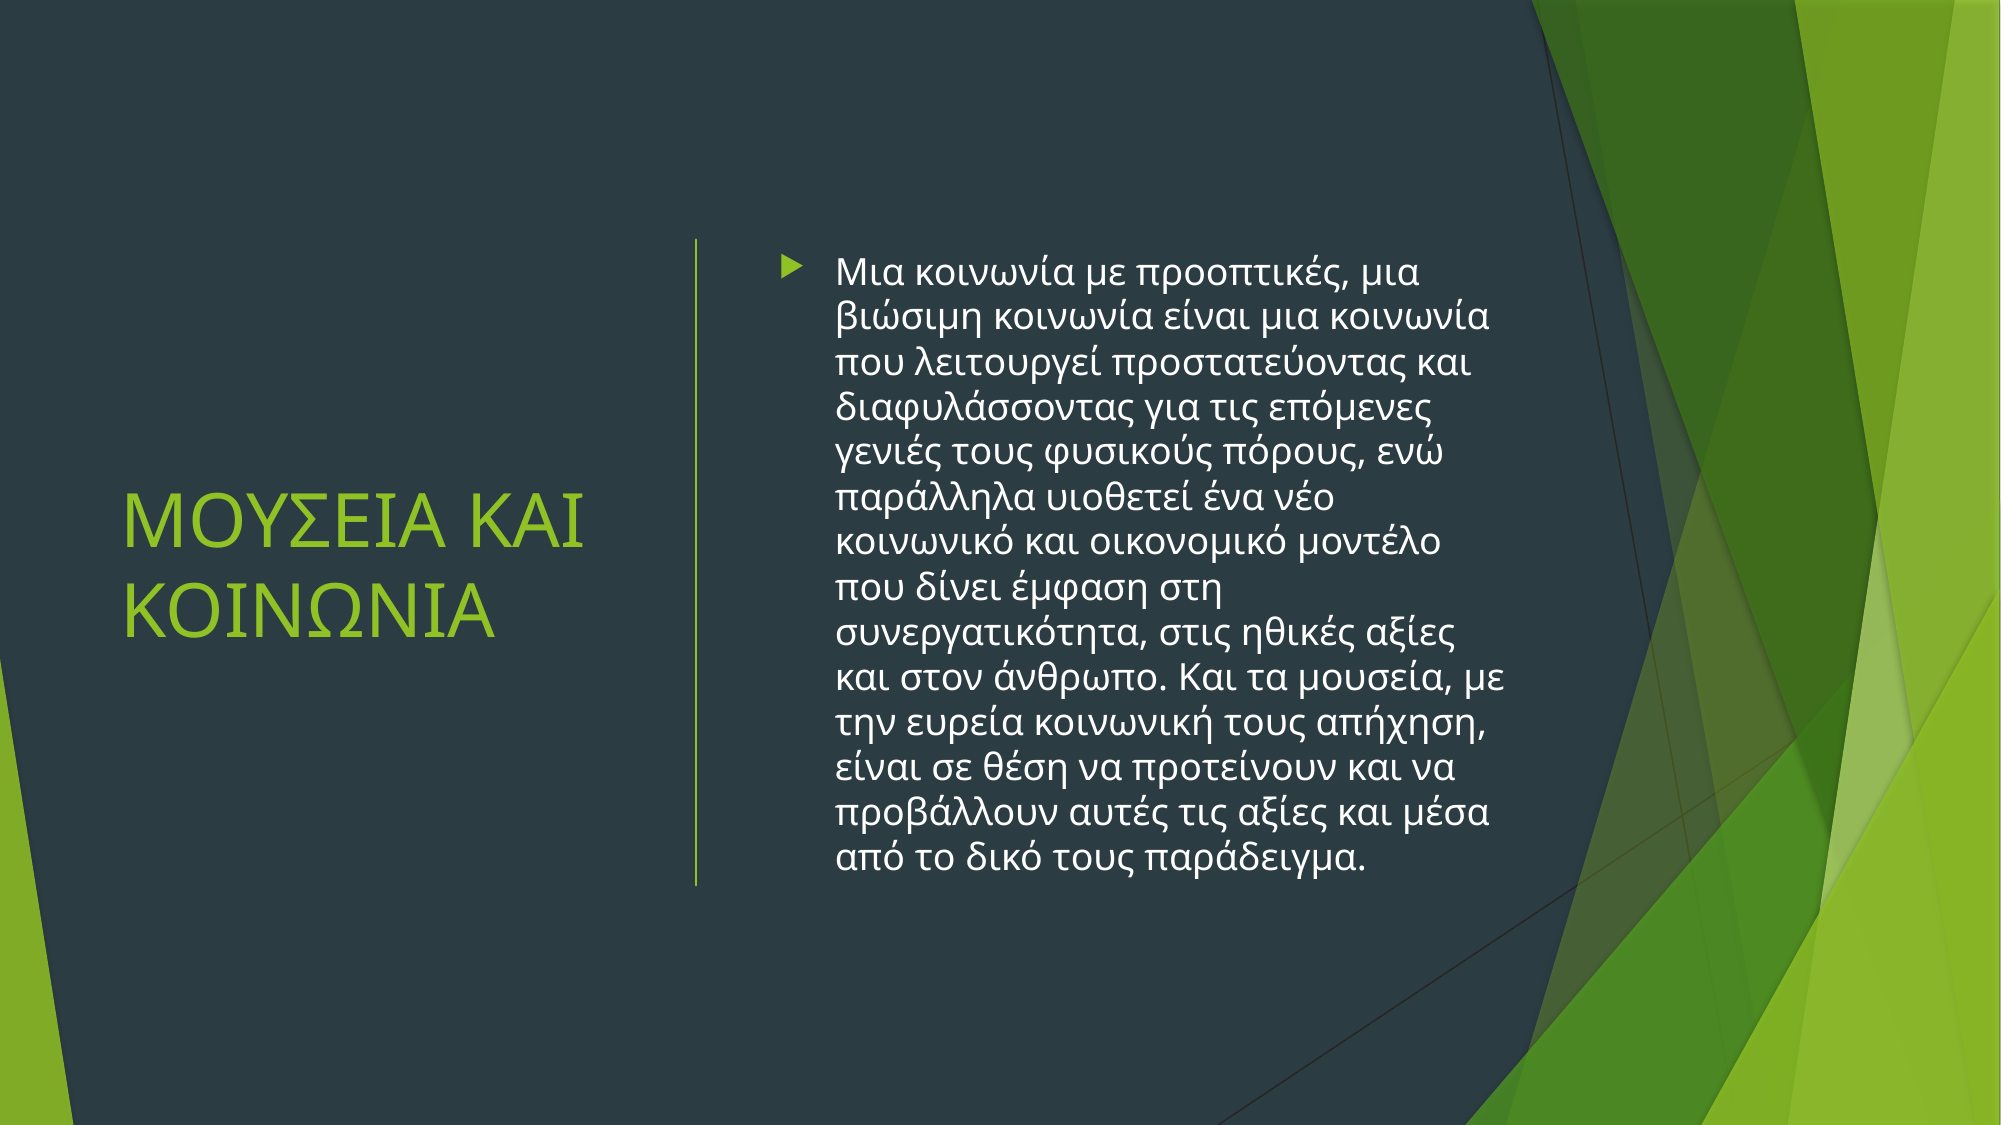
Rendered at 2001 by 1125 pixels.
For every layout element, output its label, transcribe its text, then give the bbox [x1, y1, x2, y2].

list Μια κοινωνία με προοπτικές, μια βιώσιμη κοινωνία είναι μια κοινωνία που λειτουργεί προστατεύοντας και διαφυλάσσοντας για τις επόμενες γενιές τους φυσικούς πόρους, ενώ παράλληλα υιοθετεί ένα νέο κοινωνικό και οικονομικό μοντέλο που δίνει έμφαση στη συνεργατικότητα, στις ηθικές αξίες και στον άνθρωπο. Και τα μουσεία, με την ευρεία κοινωνική τους απήχηση, είναι σε θέση να προτείνουν και να προβάλλουν αυτές τις αξίες και μέσα από το δικό τους παράδειγμα. [763, 133, 1522, 991]
title ΜΟΥΣΕΙΑ ΚΑΙ ΚΟΙΝΩΝΙΑ [105, 133, 658, 991]
